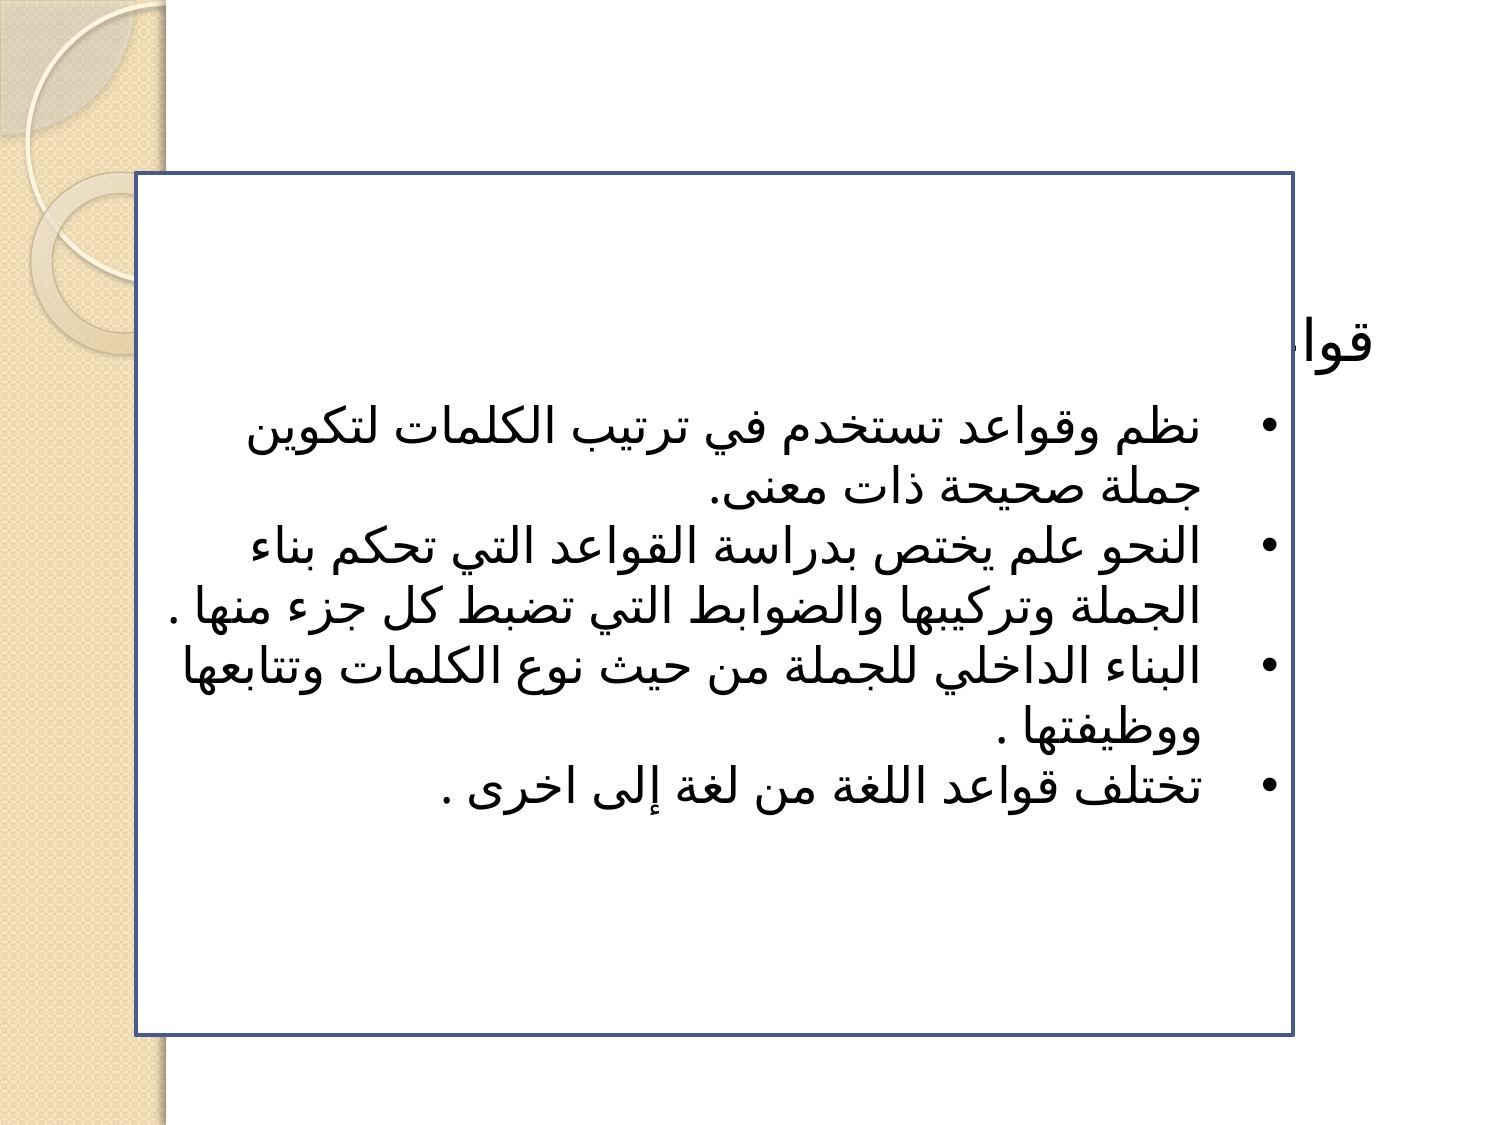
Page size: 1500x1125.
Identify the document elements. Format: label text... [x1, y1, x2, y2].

text_box نظم وقواعد تستخدم في ترتيب الكلمات لتكوين جملة صحيحة ذات معنى. النحو علم يختص بدراسة القواعد التي تحكم بناء الجملة وتركيبها والضوابط التي تضبط كل جزء منها . البناء الداخلي للجملة من حيث نوع الكلمات وتتابعها ووظيفتها . تختلف قواعد اللغة من لغة إلى اخرى . [134, 171, 1295, 1037]
subtitle قواعد التركيب أو بناء الجملة او النسق النحوي [1295, 303, 1450, 591]
